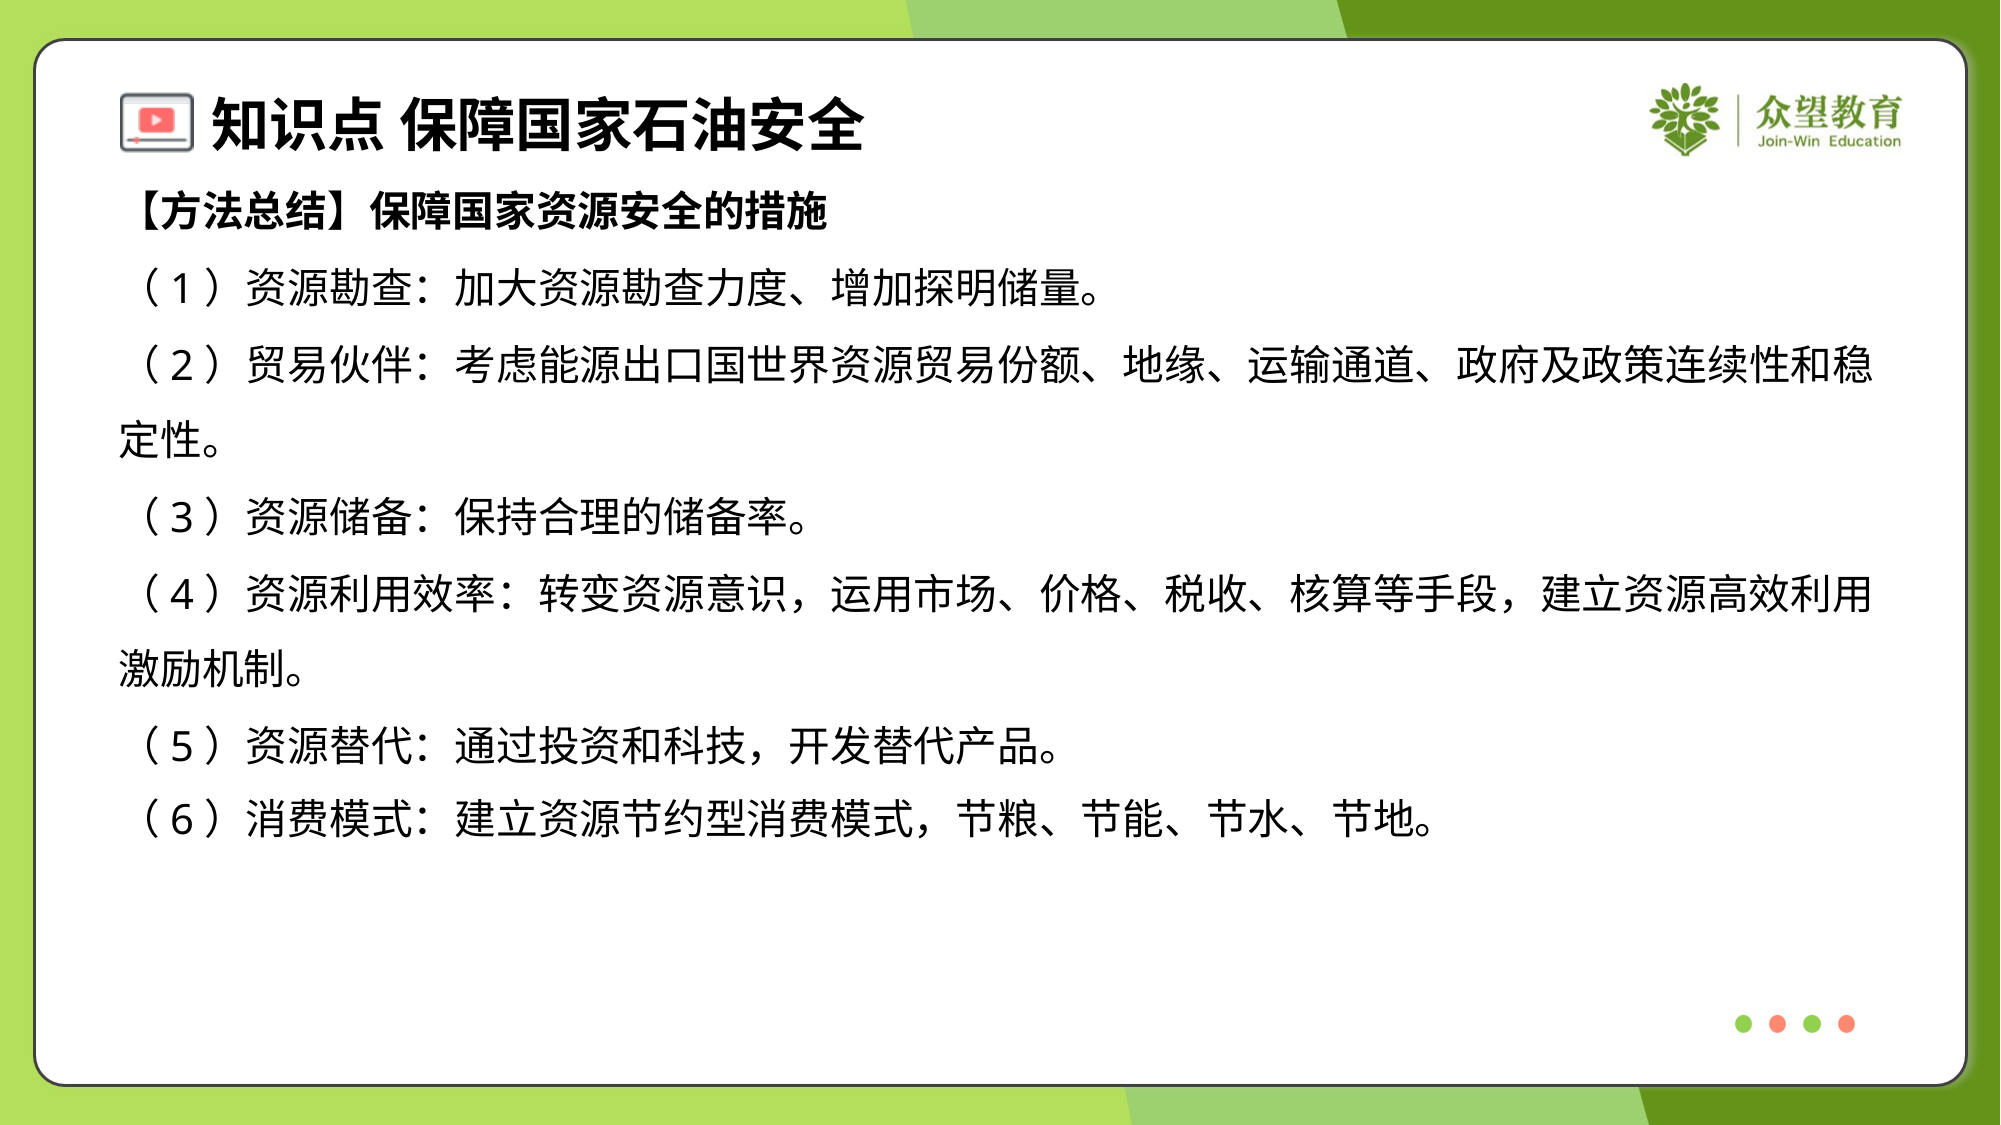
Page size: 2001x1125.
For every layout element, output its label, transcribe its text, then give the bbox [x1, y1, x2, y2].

picture [0, 0, 2000, 1125]
text_box 【方法总结】保障国家资源安全的措施 （1）资源勘查：加大资源勘查力度、增加探明储量。 （2）贸易伙伴：考虑能源出口国世界资源贸易份额、地缘、运输通道、政府及政策连续性和稳 定性。 （3）资源储备：保持合理的储备率。 （4）资源利用效率：转变资源意识，运用市场、价格、税收、核算等手段，建立资源高效利用 激励机制。 （5）资源替代：通过投资和科技，开发替代产品。 （6）消费模式：建立资源节约型消费模式，节粮、节能、节水、节地。 [118, 159, 1883, 836]
